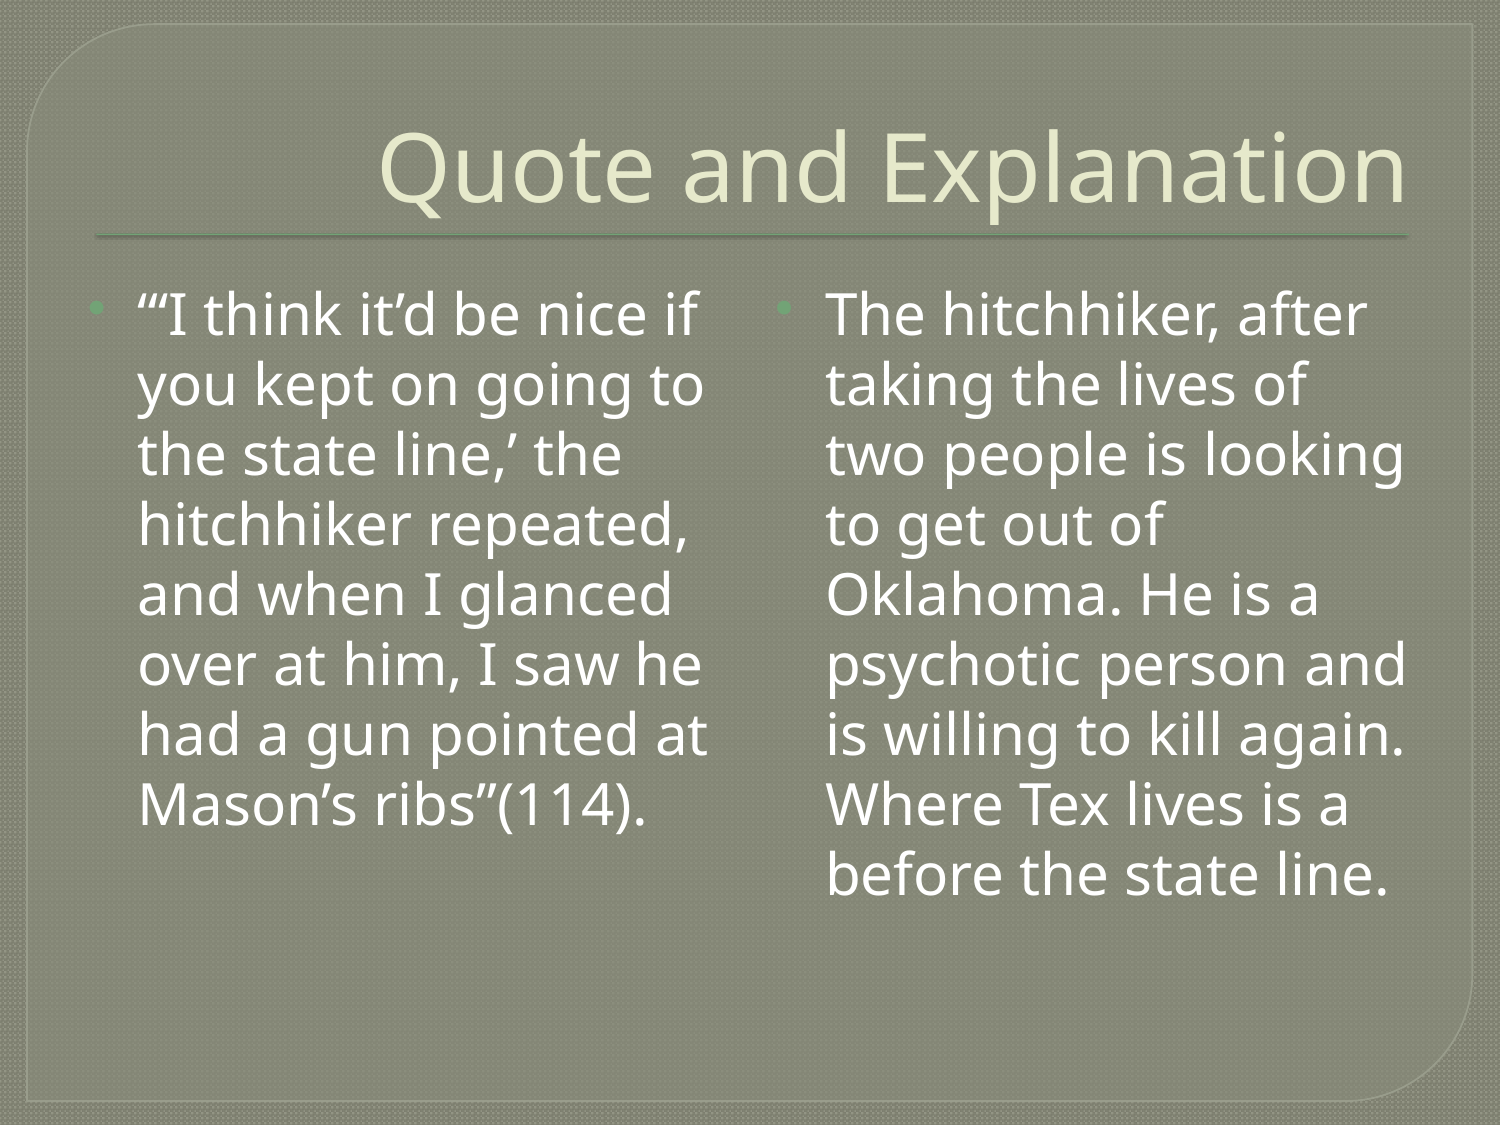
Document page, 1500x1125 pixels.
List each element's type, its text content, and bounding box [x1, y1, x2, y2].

list “‘I think it’d be nice if you kept on going to the state line,’ the hitchhiker repeated, and when I glanced over at him, I saw he had a gun pointed at Mason’s ribs”(114). [75, 270, 738, 1013]
title Quote and Explanation [75, 41, 1425, 230]
list The hitchhiker, after taking the lives of two people is looking to get out of Oklahoma. He is a psychotic person and is willing to kill again. Where Tex lives is a before the state line. [762, 270, 1425, 1013]
